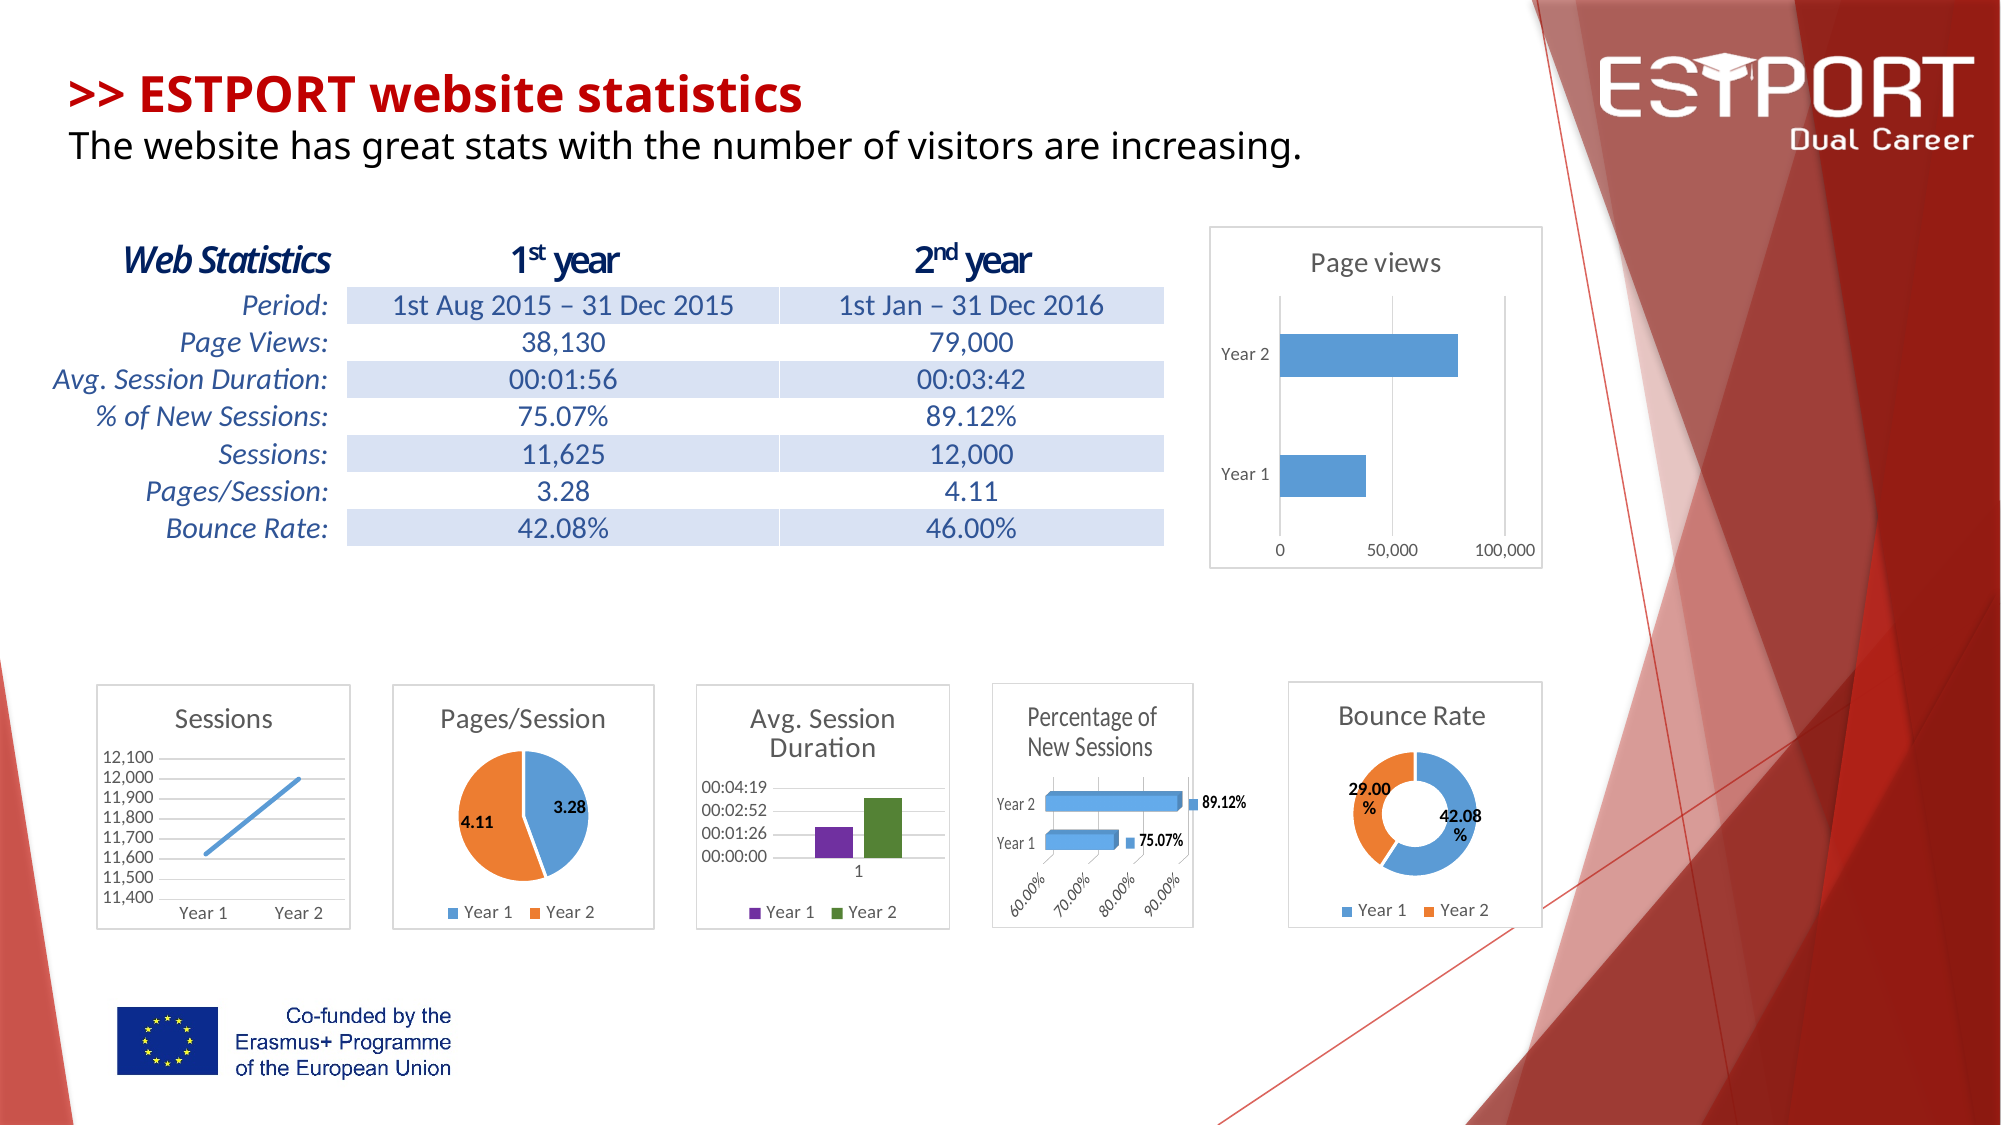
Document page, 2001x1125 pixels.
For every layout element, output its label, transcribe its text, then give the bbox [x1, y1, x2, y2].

chart [1208, 225, 1544, 569]
chart [991, 682, 1248, 929]
chart [695, 683, 952, 931]
picture [1600, 44, 1987, 156]
picture [95, 987, 468, 1095]
picture [0, 238, 1418, 624]
chart [95, 683, 352, 931]
chart [391, 683, 656, 931]
text_box >> ESTPORT website statistics The website has great stats with the number of visitors are increasing. [53, 54, 1579, 265]
chart [1286, 680, 1544, 929]
